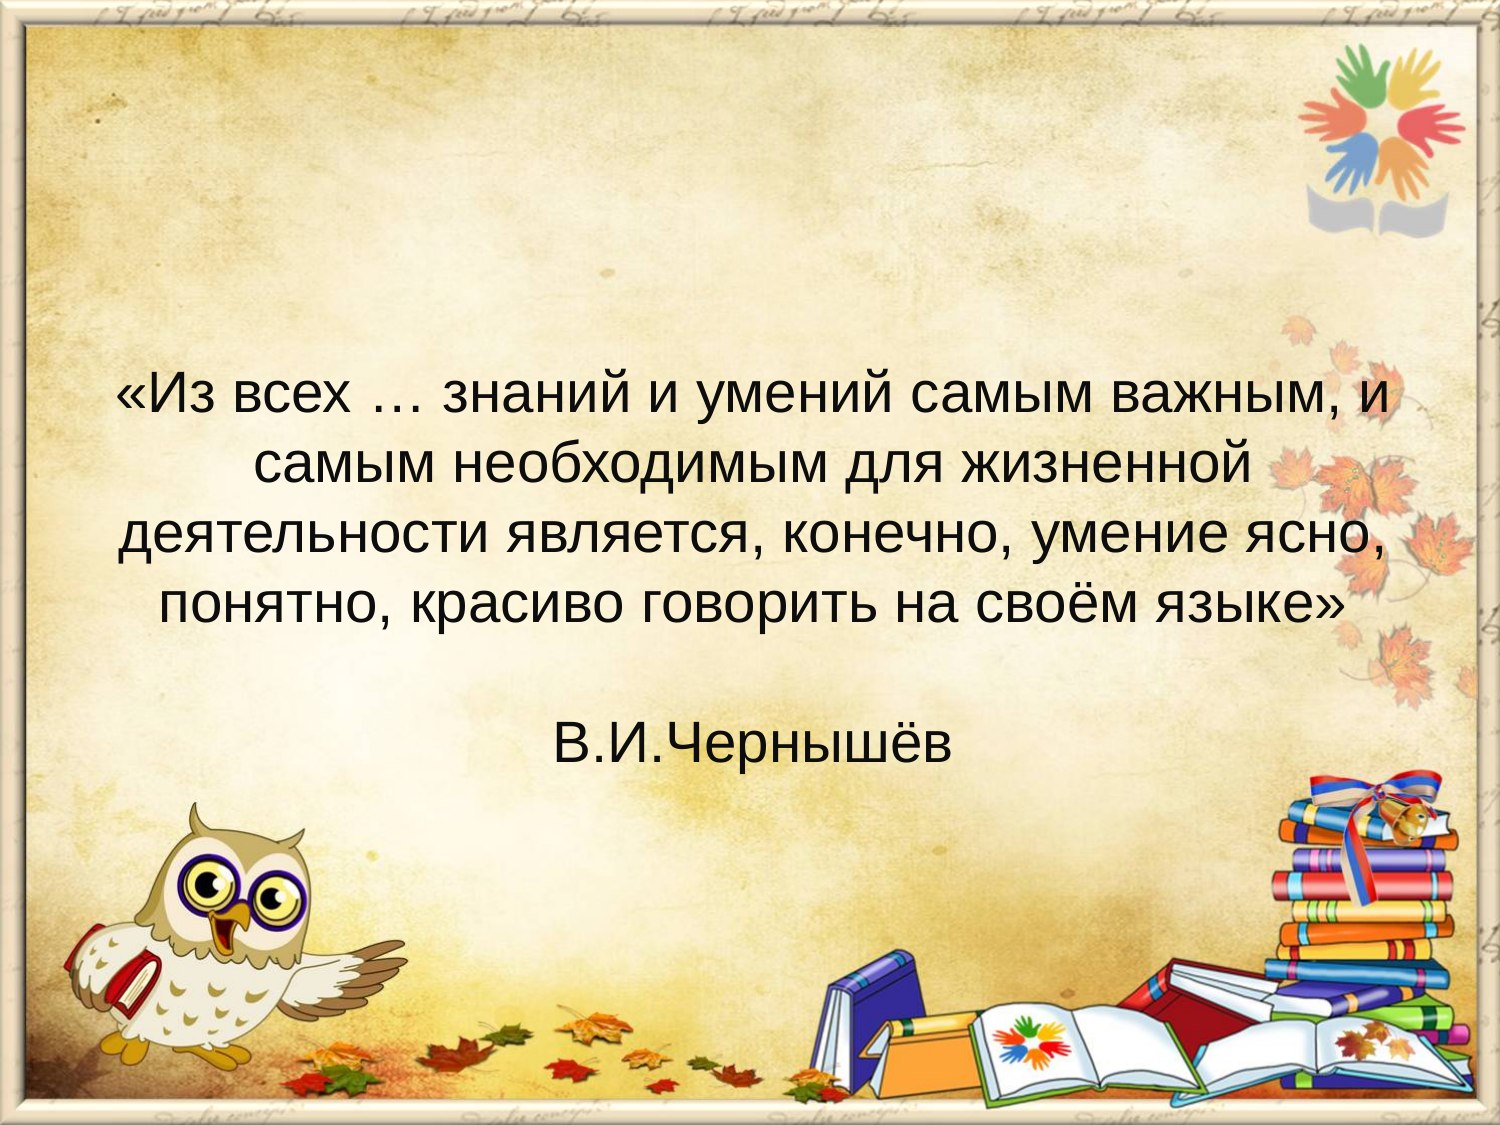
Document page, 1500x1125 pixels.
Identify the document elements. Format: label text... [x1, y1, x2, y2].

title «Из всех … знаний и умений самым важным, и самым необходимым для жизненной деятельности является, конечно, умение ясно, понятно, красиво говорить на своём языке» В.И.Чернышёв [82, 93, 1425, 1035]
picture [0, 0, 1500, 1125]
